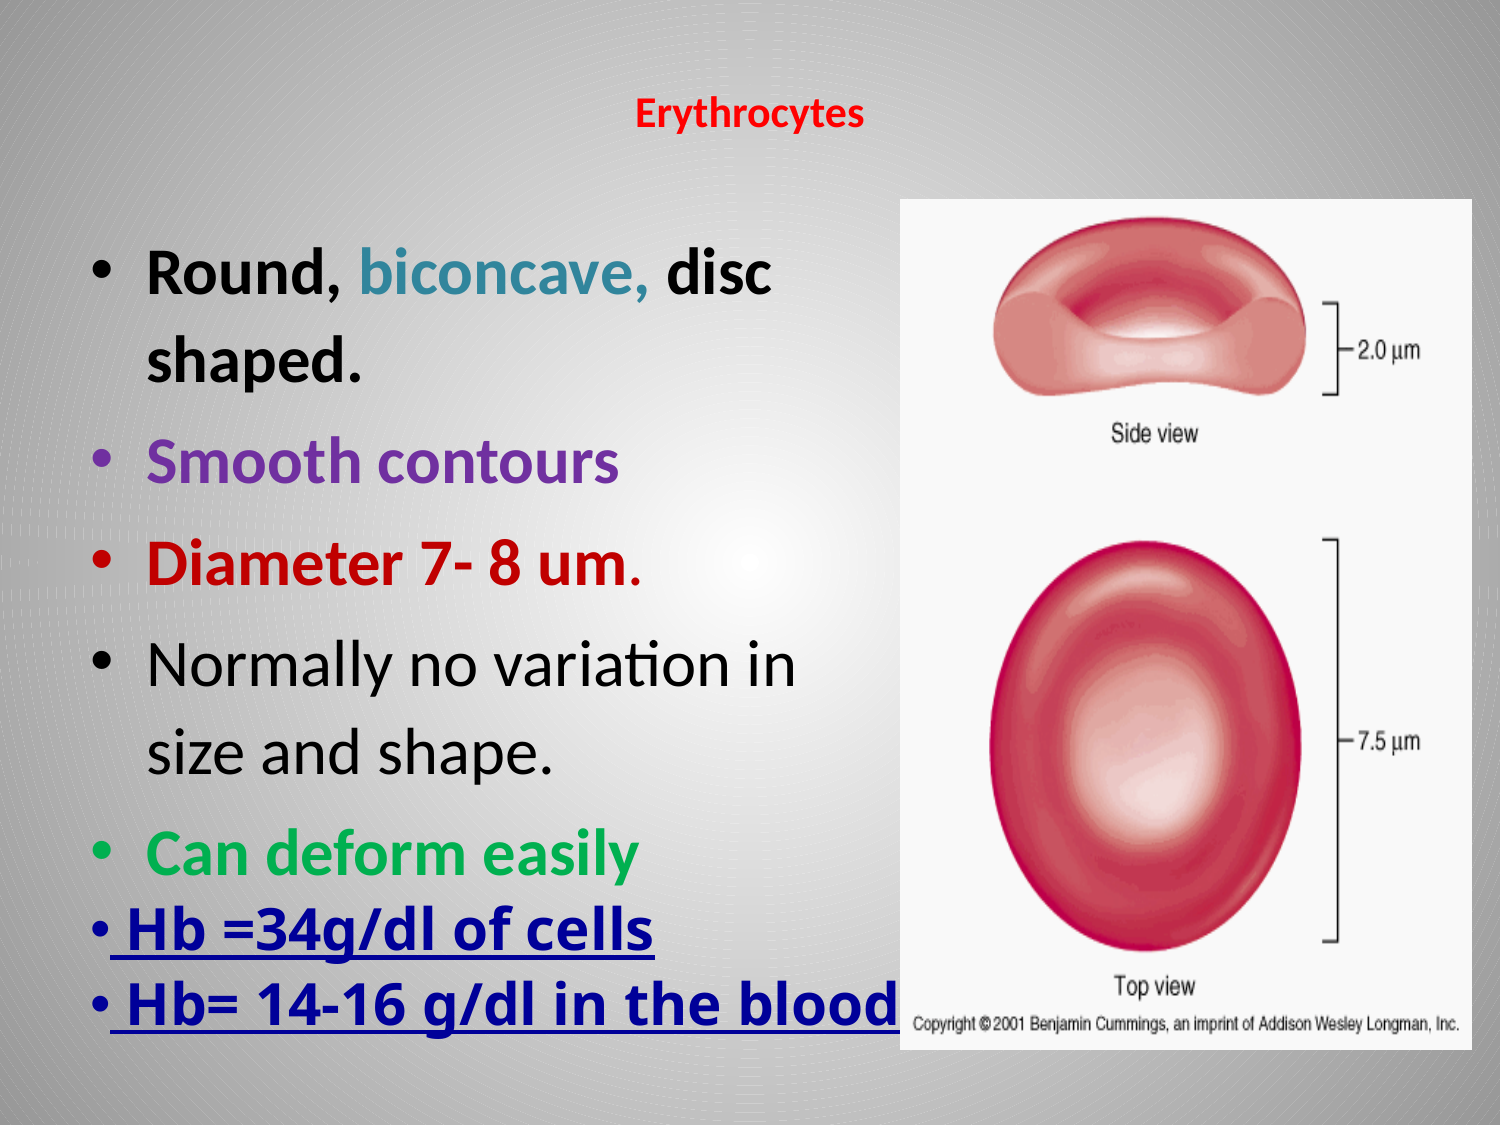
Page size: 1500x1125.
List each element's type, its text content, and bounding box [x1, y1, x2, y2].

list Round, biconcave, disc shaped. Smooth contours Diameter 7- 8 um. Normally no variation in size and shape. Can deform easily Hb =34g/dl of cells Hb= 14-16 g/dl in the blood [75, 212, 925, 1075]
picture [899, 199, 1473, 1051]
title Erythrocytes [75, 75, 1425, 193]
